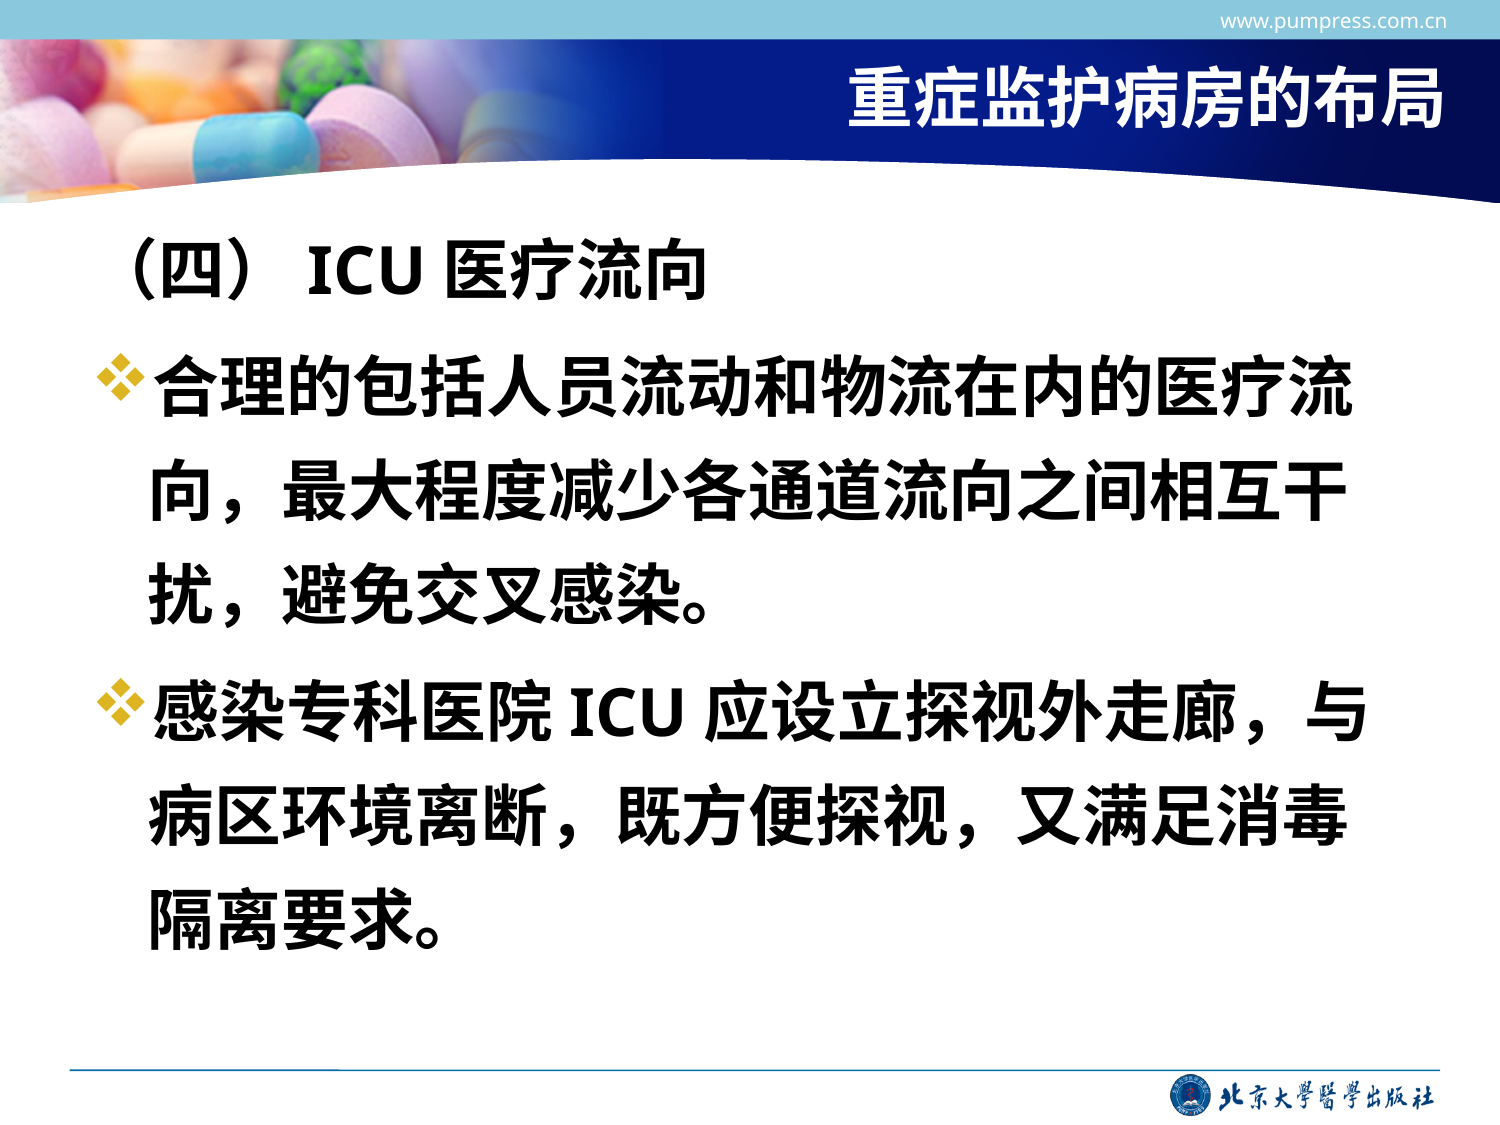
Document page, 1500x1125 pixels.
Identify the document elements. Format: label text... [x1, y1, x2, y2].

picture [1170, 1074, 1436, 1118]
slide_number www.pumpress.com.cn [1024, 0, 1463, 38]
picture [0, 40, 1500, 203]
list （四）ICU医疗流向 合理的包括人员流动和物流在内的医疗流向，最大程度减少各通道流向之间相互干扰，避免交叉感染。 感染专科医院ICU应设立探视外走廊，与病区环境离断，既方便探视，又满足消毒隔离要求。 [76, 196, 1431, 955]
title 重症监护病房的布局 [137, 50, 1463, 143]
